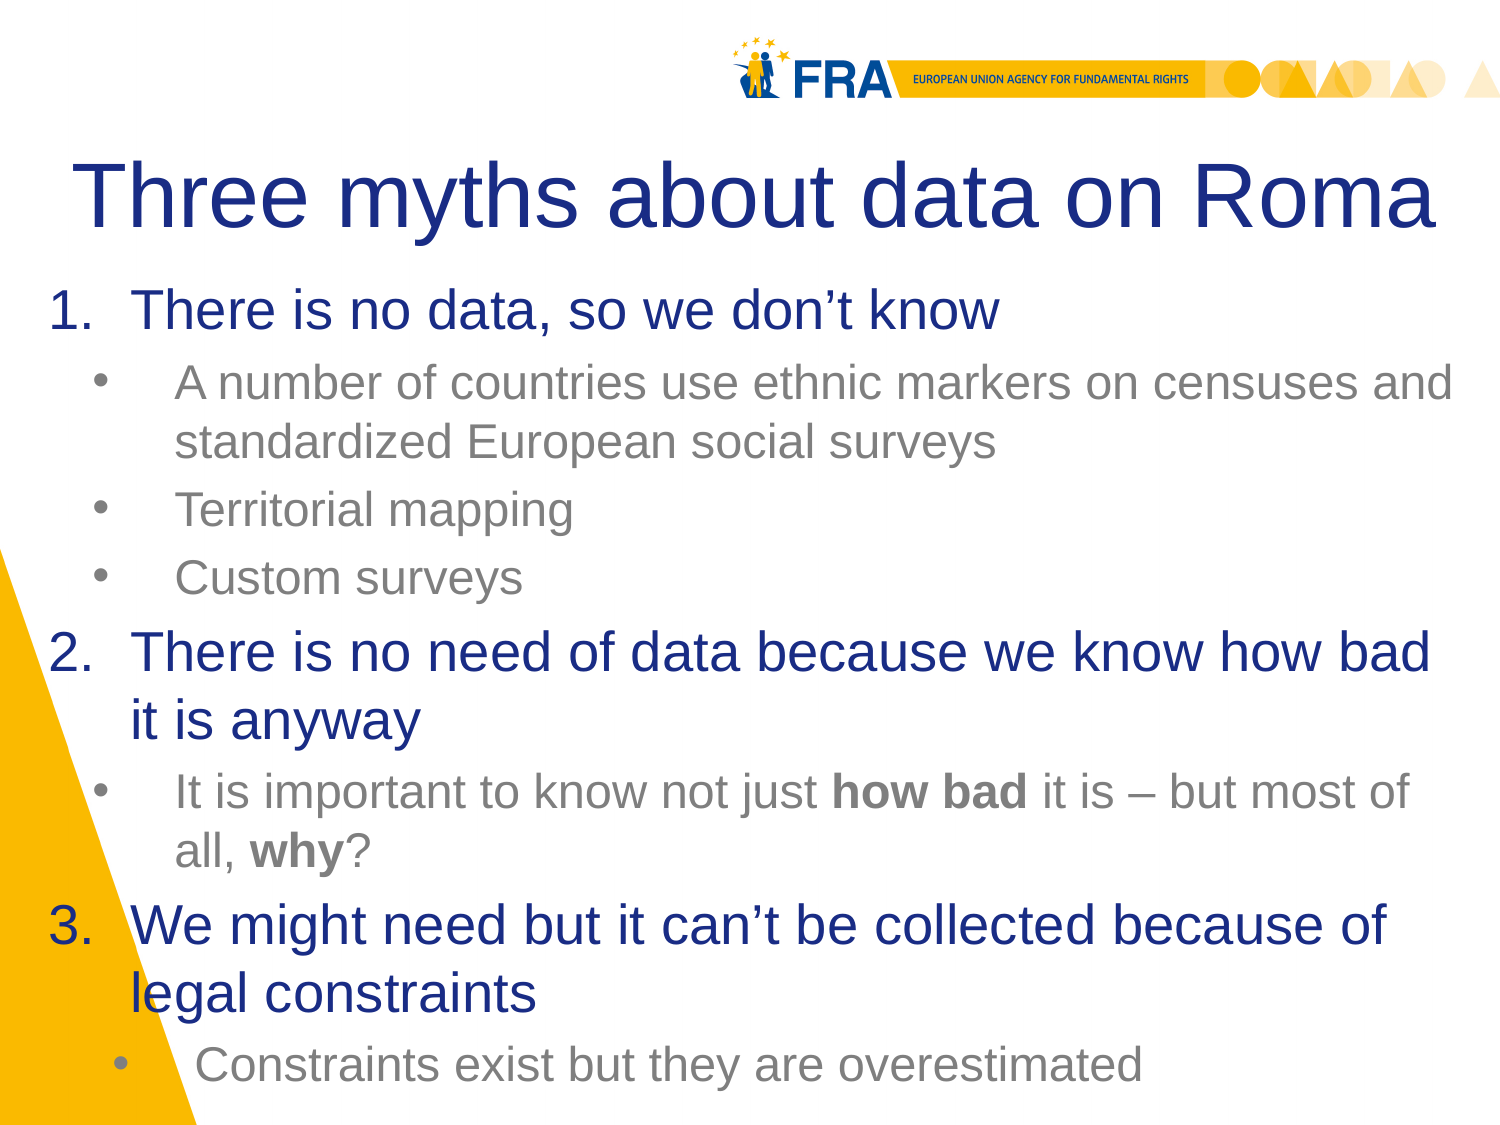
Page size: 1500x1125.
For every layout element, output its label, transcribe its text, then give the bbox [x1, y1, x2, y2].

picture [0, 0, 1500, 1125]
list There is no data, so we don’t know A number of countries use ethnic markers on censuses and standardized European social surveys Territorial mapping Custom surveys There is no need of data because we know how bad it is anyway It is important to know not just how bad it is – but most of all, why? We might need but it can’t be collected because of legal constraints Constraints exist but they are overestimated [20, 265, 1474, 1103]
title Three myths about data on Roma [20, 115, 1490, 267]
